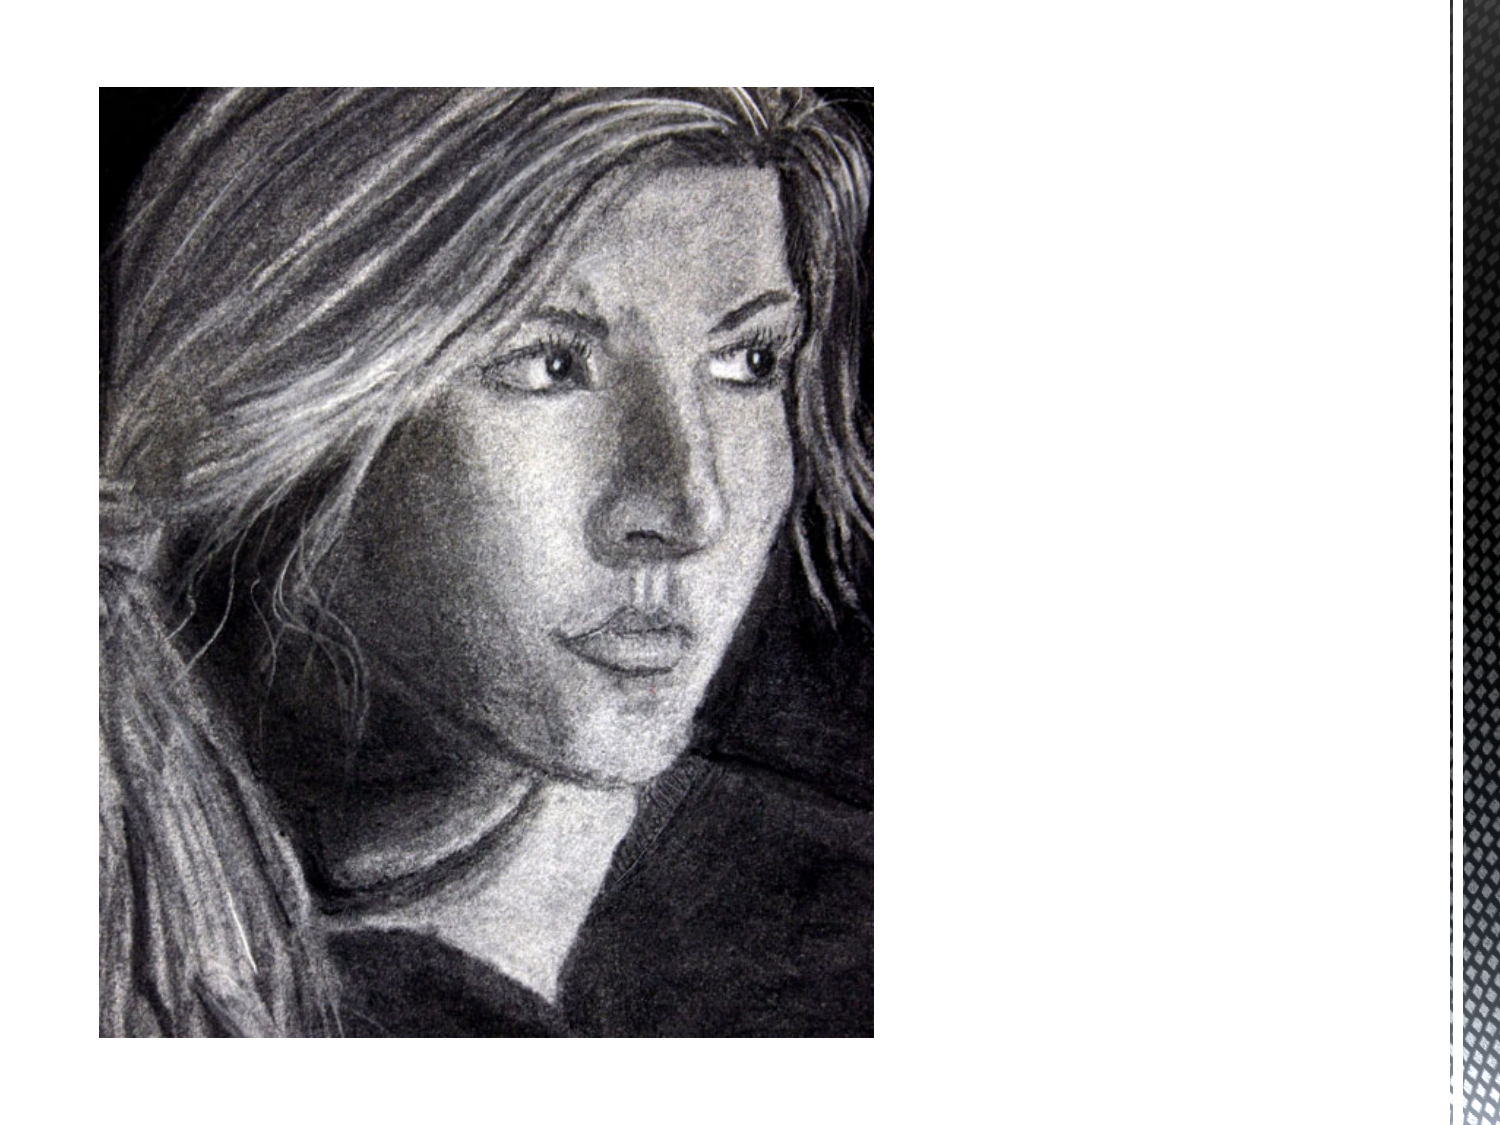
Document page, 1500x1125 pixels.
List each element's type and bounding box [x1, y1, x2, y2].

picture [99, 87, 874, 1038]
picture [1447, 0, 1500, 1125]
